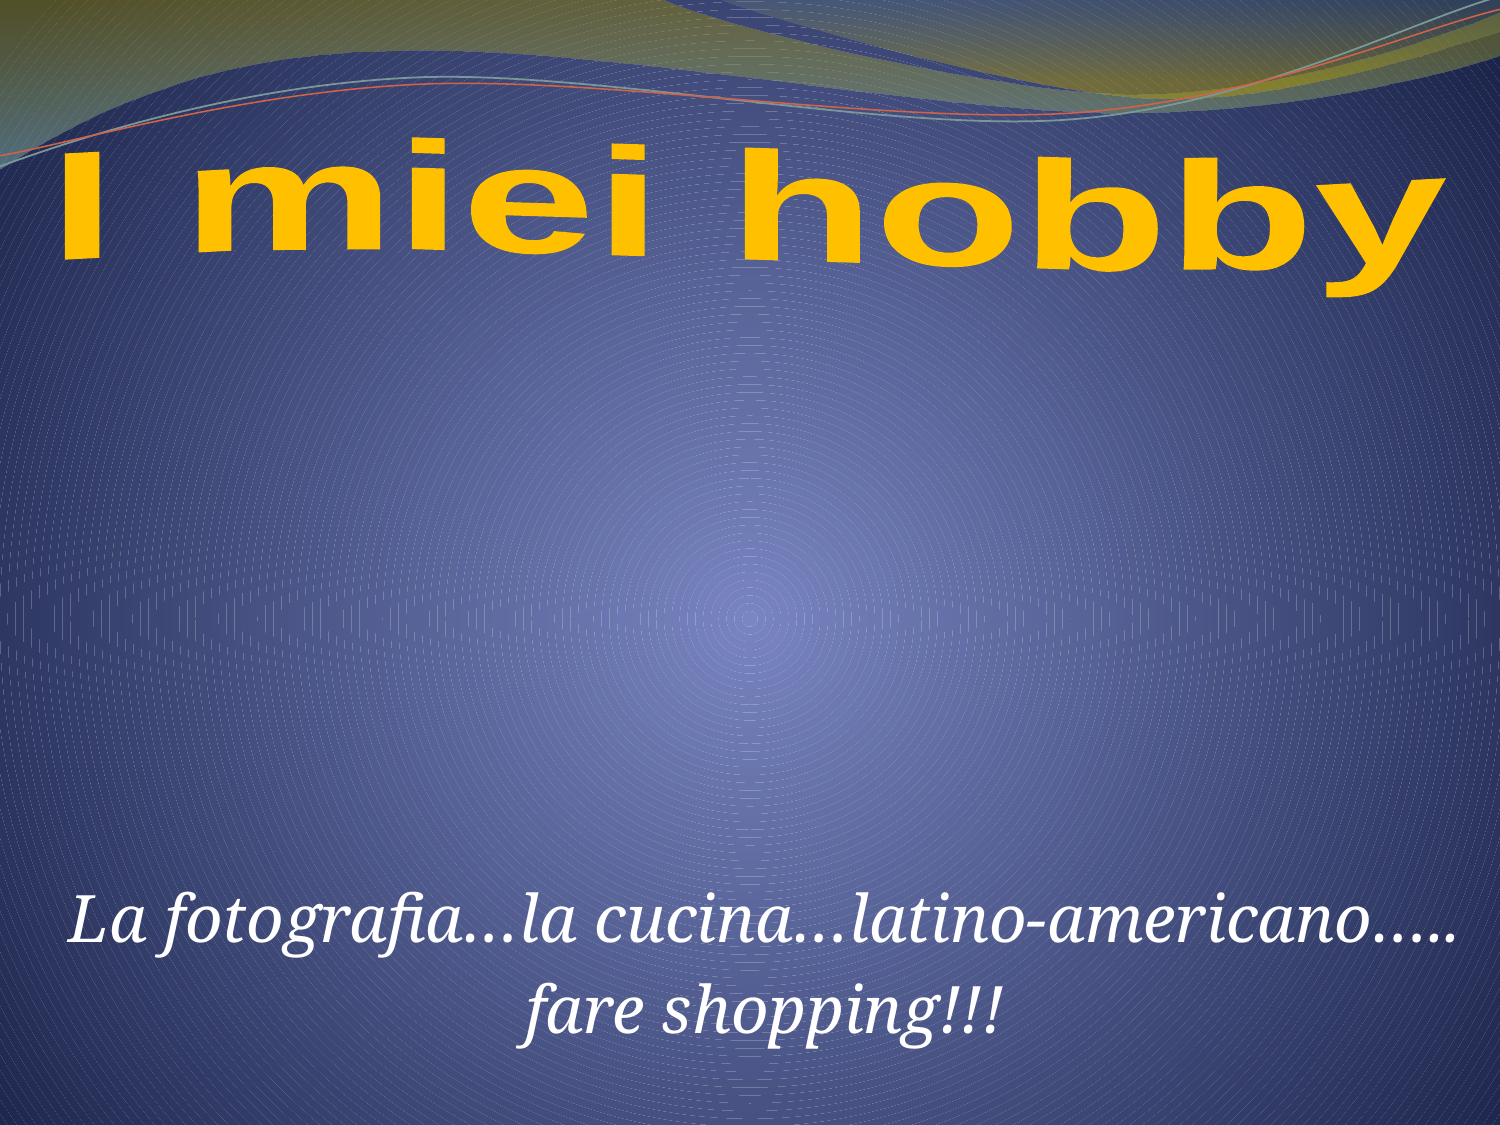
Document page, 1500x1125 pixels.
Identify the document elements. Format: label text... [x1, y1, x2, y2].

text_box La fotografia…la cucina…latino-americano….. fare shopping!!! [53, 869, 1477, 1059]
